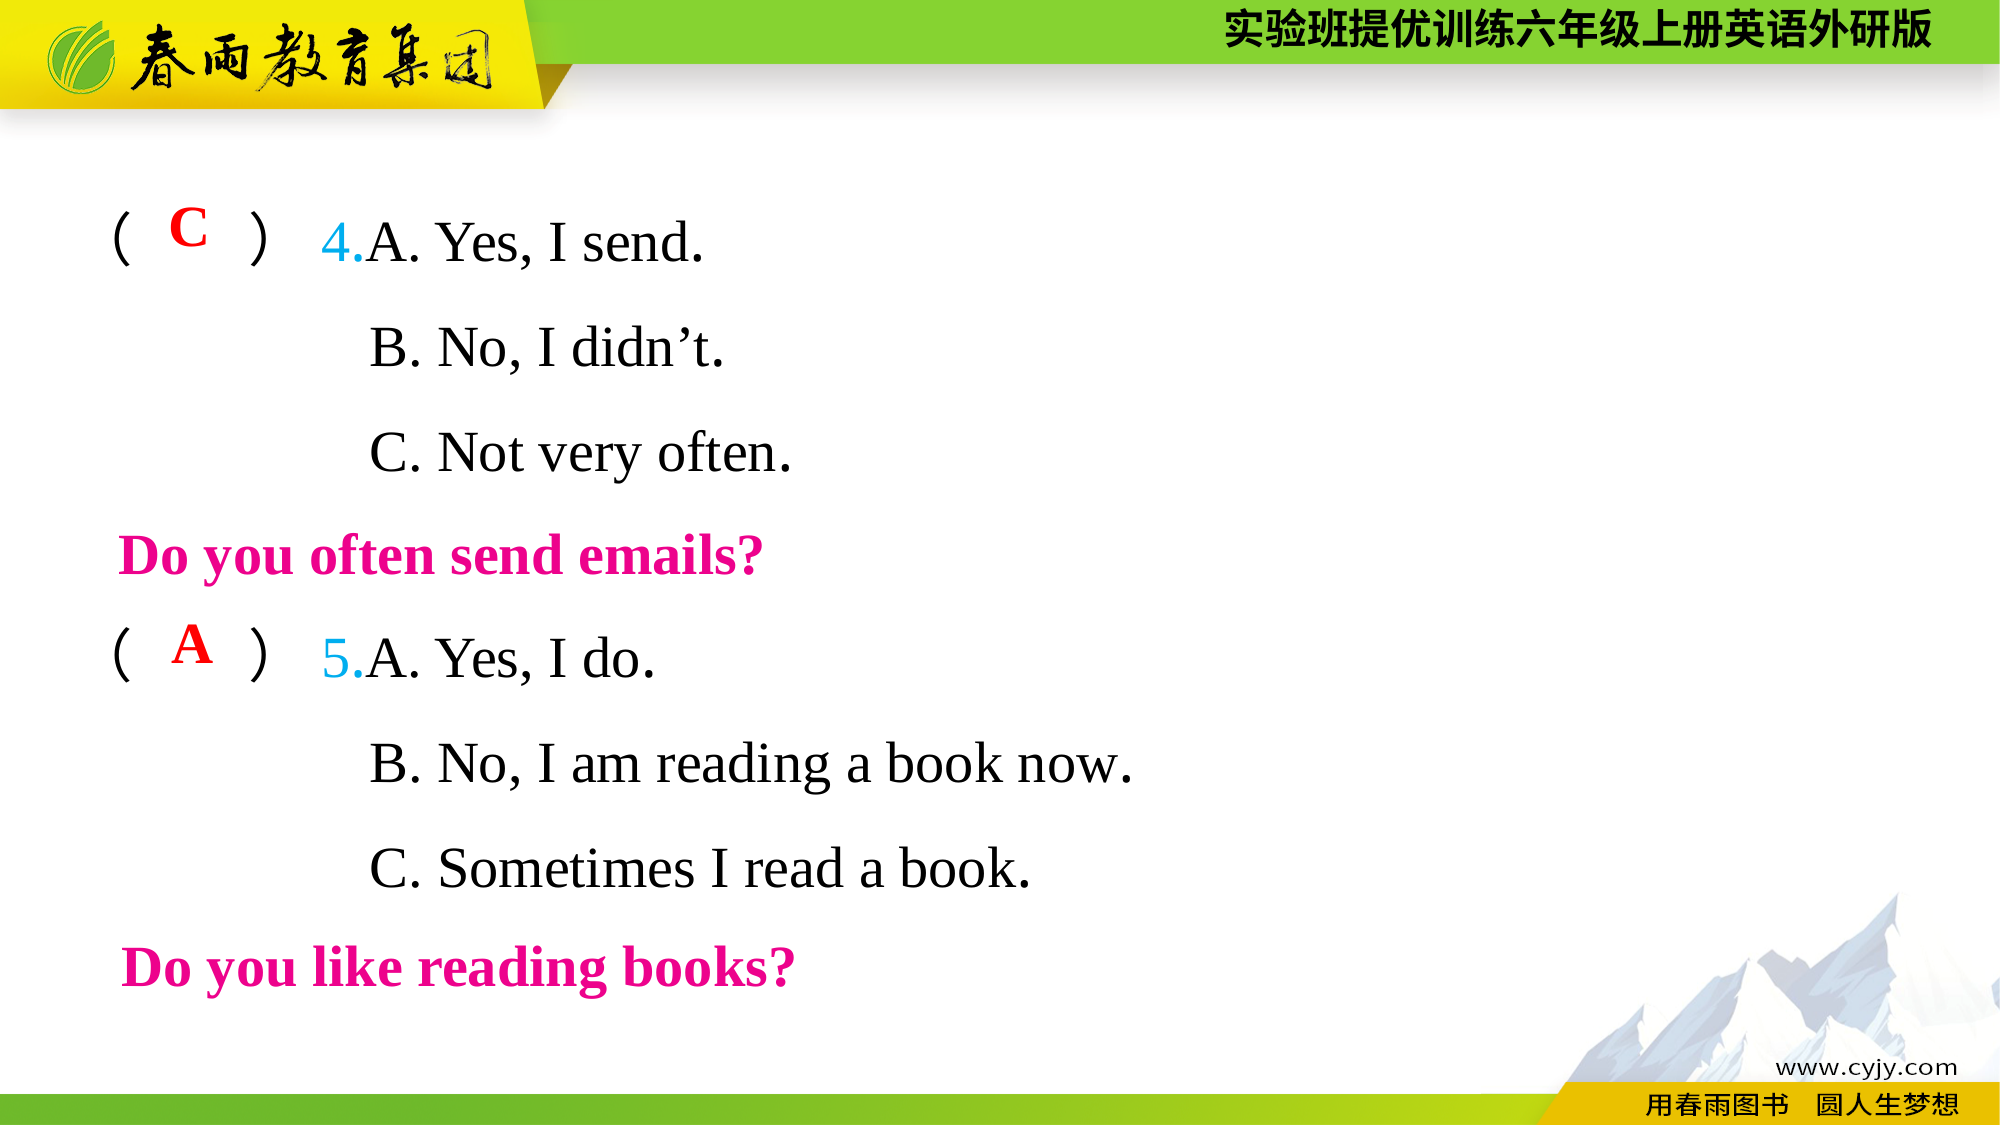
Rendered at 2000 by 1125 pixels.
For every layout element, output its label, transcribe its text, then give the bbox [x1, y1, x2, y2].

text_box A [156, 598, 244, 683]
list （ ）4.A. Yes, I send. B. No, I didn’t. C. Not very often. [59, 160, 1944, 481]
text_box C [153, 180, 232, 266]
text_box Do you like reading books? [106, 885, 1106, 1005]
text_box （ ）5.A. Yes, I do. B. No, I am reading a book now. C. Sometimes I read a book. [59, 577, 1944, 907]
picture [0, 0, 2000, 1125]
text_box Do you often send emails? [103, 473, 1104, 577]
